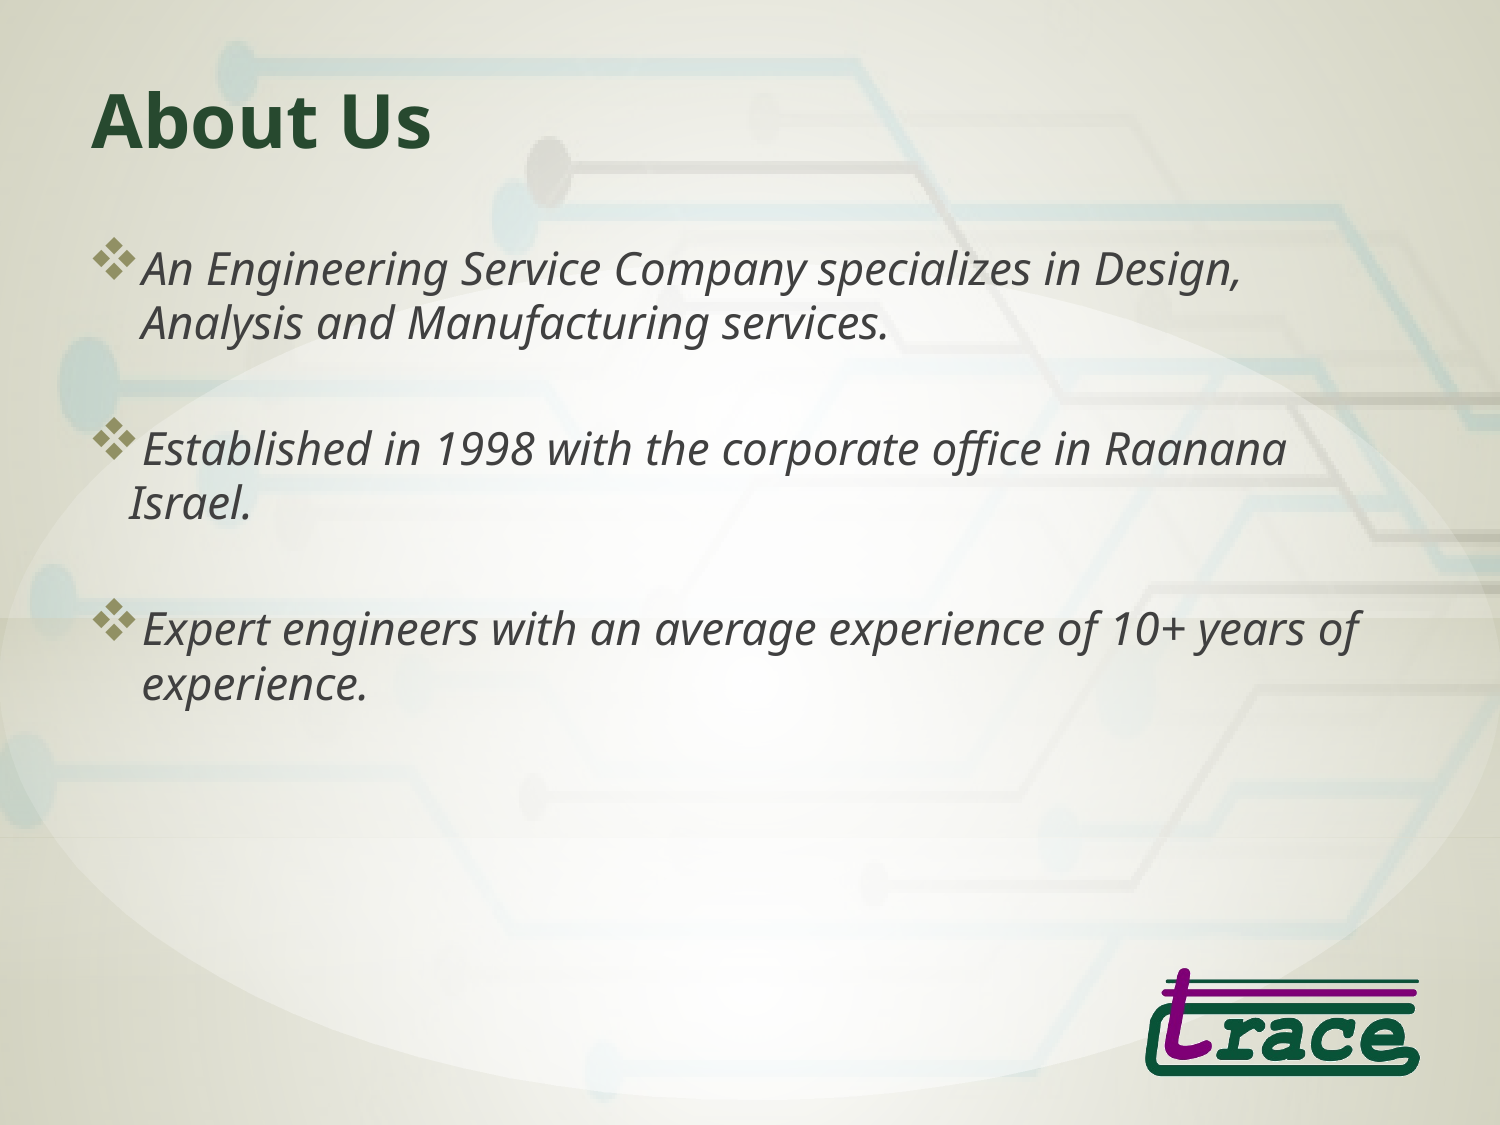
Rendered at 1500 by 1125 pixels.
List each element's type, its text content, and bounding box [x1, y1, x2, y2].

picture [1139, 924, 1423, 1125]
list An Engineering Service Company specializes in Design, Analysis and Manufacturing services. Established in 1998 with the corporate office in Raanana Israel. Expert engineers with an average experience of 10+ years of experience. [64, 231, 1424, 802]
title About Us [76, 66, 1122, 220]
